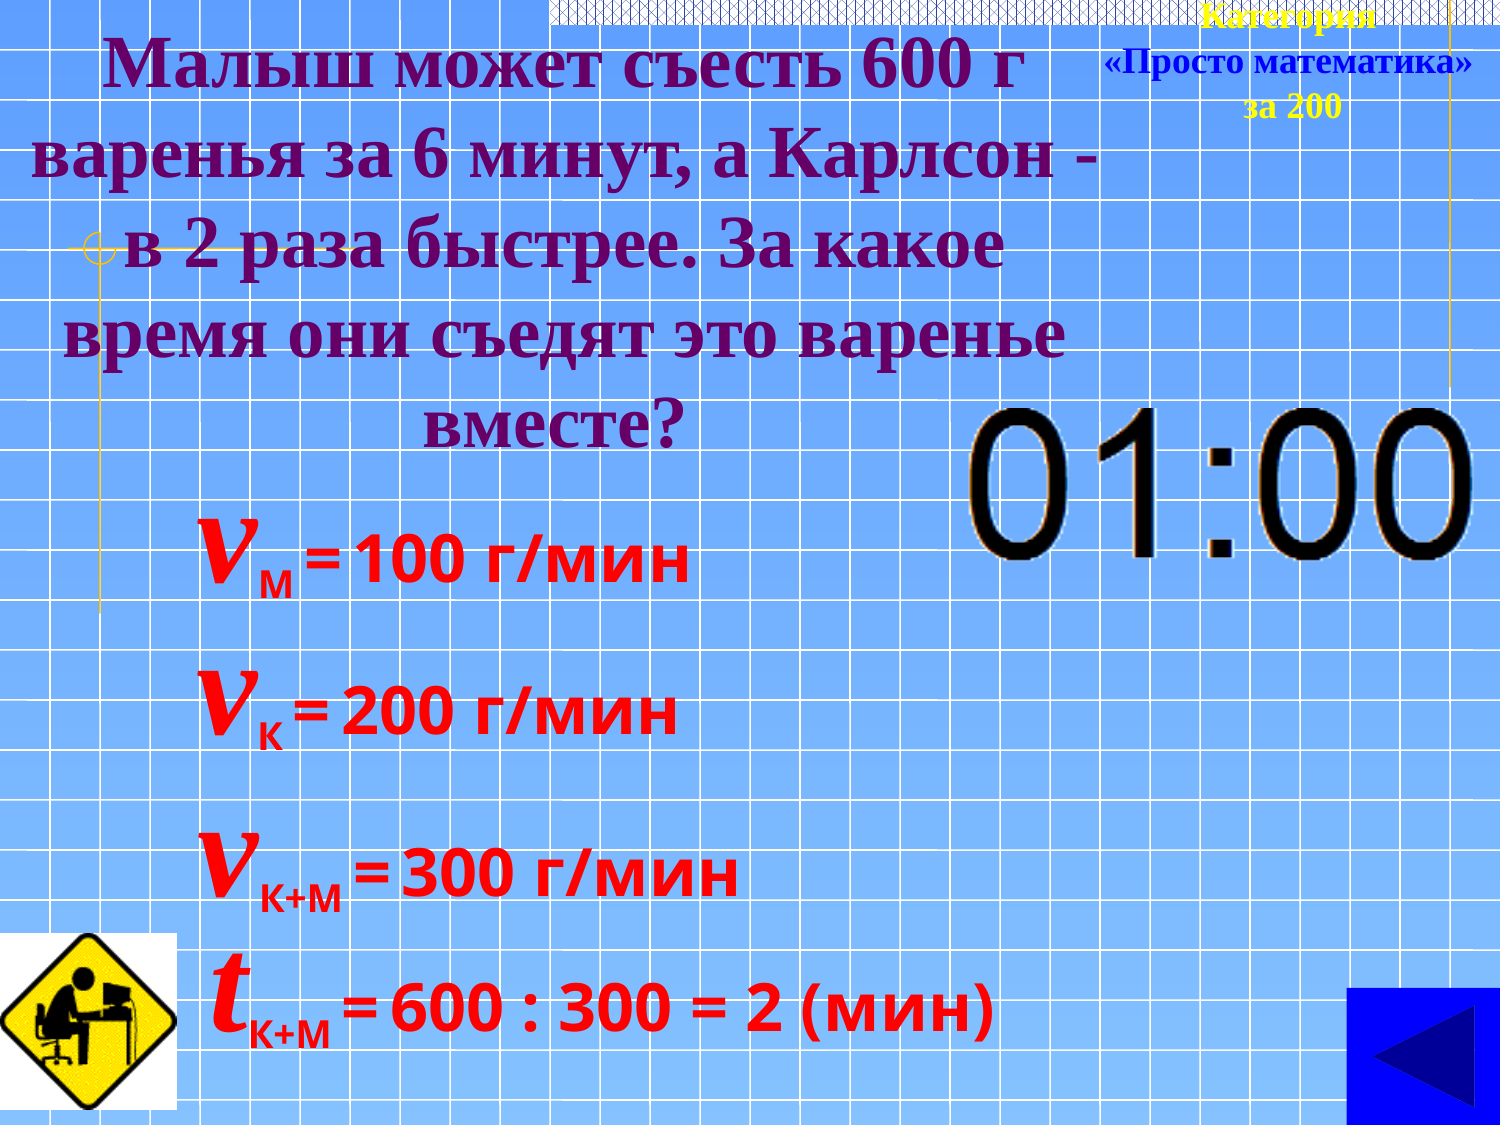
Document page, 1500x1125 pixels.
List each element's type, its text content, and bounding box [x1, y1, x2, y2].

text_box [851, 633, 899, 639]
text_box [1101, 633, 1149, 639]
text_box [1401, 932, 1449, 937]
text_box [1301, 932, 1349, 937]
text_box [1051, 633, 1099, 639]
text_box Малыш может съесть 600 г варенья за 6 минут, а Карлсон - в 2 раза быстрее. За какое время они съедят это варенье вместе? [7, 4, 1123, 470]
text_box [1201, 633, 1249, 639]
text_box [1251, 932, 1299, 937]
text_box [801, 633, 849, 639]
picture [926, 408, 1500, 584]
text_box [51, 633, 99, 639]
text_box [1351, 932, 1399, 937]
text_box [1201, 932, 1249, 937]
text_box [151, 633, 181, 639]
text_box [701, 633, 749, 639]
text_box vК+М = 300 г/мин [183, 751, 756, 932]
text_box [1346, 987, 1500, 1125]
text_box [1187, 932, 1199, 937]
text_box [1251, 633, 1299, 639]
text_box vК = 200 г/мин [181, 589, 696, 770]
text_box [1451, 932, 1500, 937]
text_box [1151, 633, 1199, 639]
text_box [1351, 633, 1399, 639]
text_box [1301, 633, 1349, 639]
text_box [1401, 633, 1449, 639]
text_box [101, 633, 149, 639]
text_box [901, 633, 949, 639]
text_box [1001, 633, 1049, 639]
text_box vМ = 100 г/мин [182, 437, 708, 617]
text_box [1451, 633, 1500, 639]
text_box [751, 633, 799, 639]
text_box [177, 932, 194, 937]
picture [0, 932, 177, 1111]
text_box Категория «Просто математика» за 200 [1088, 0, 1498, 134]
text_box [951, 633, 999, 639]
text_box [0, 633, 49, 639]
text_box tК+М = 600 : 300 = 2 (мин) [194, 886, 1187, 1067]
